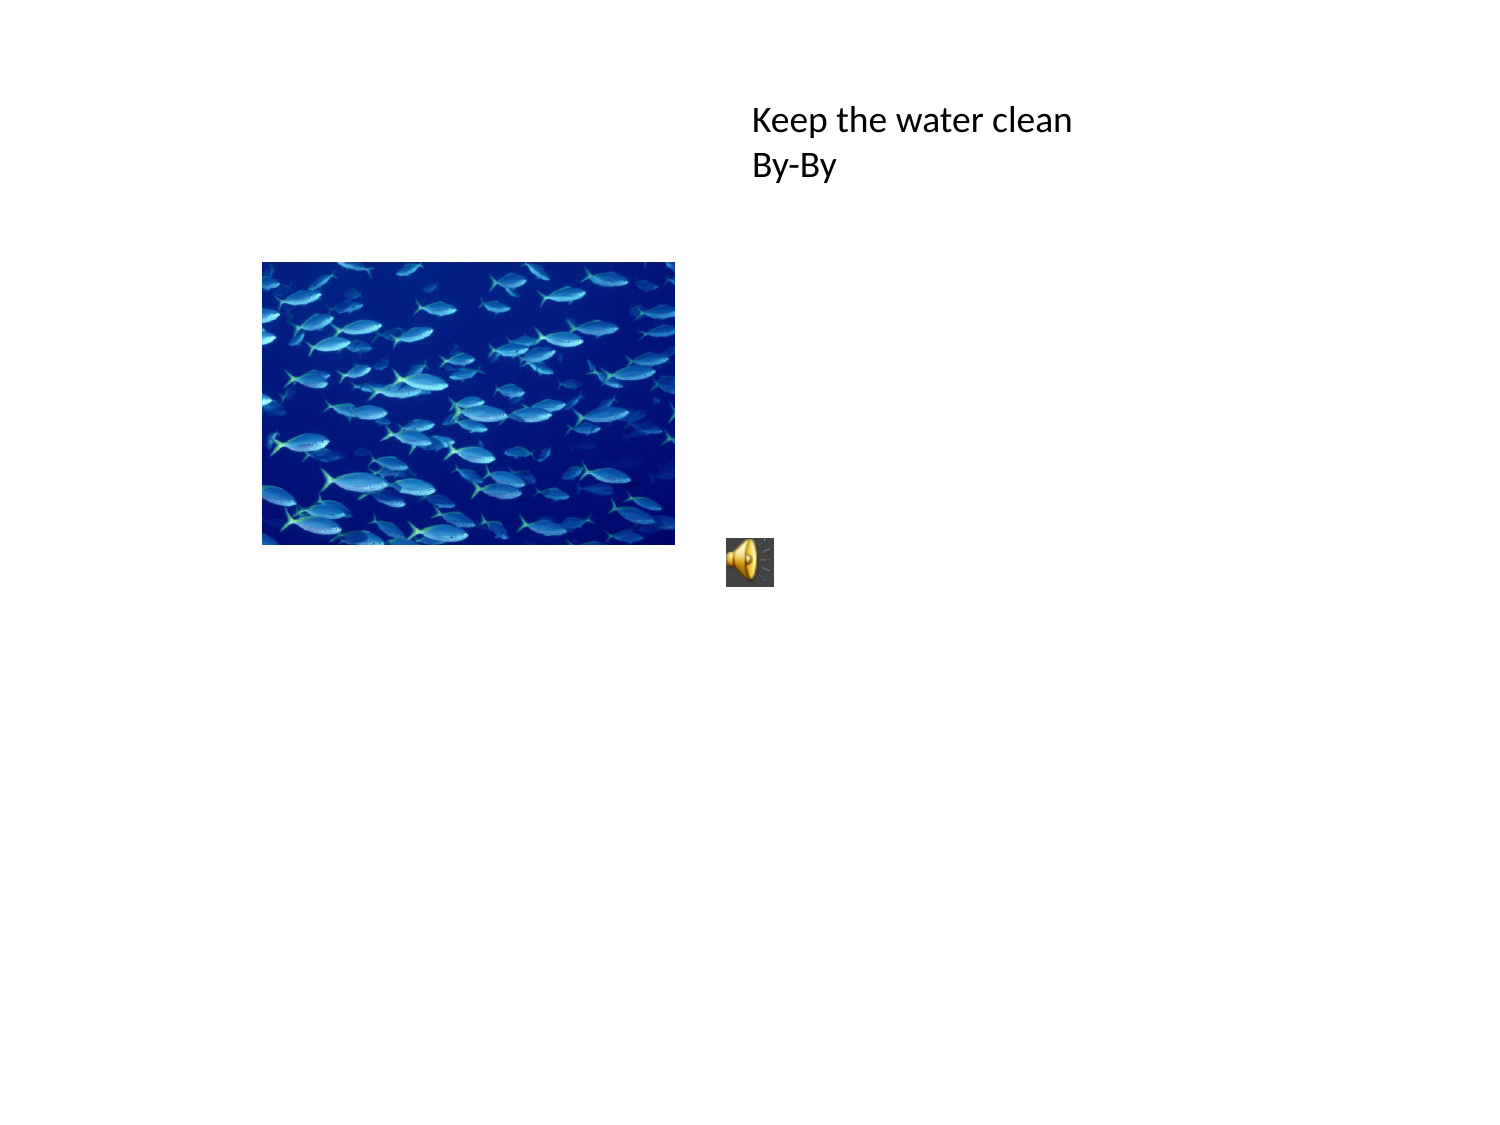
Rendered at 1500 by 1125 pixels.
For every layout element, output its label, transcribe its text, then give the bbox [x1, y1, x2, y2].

picture [262, 262, 676, 546]
text_box Keep the water clean By-By [737, 87, 1113, 193]
picture [724, 537, 776, 588]
